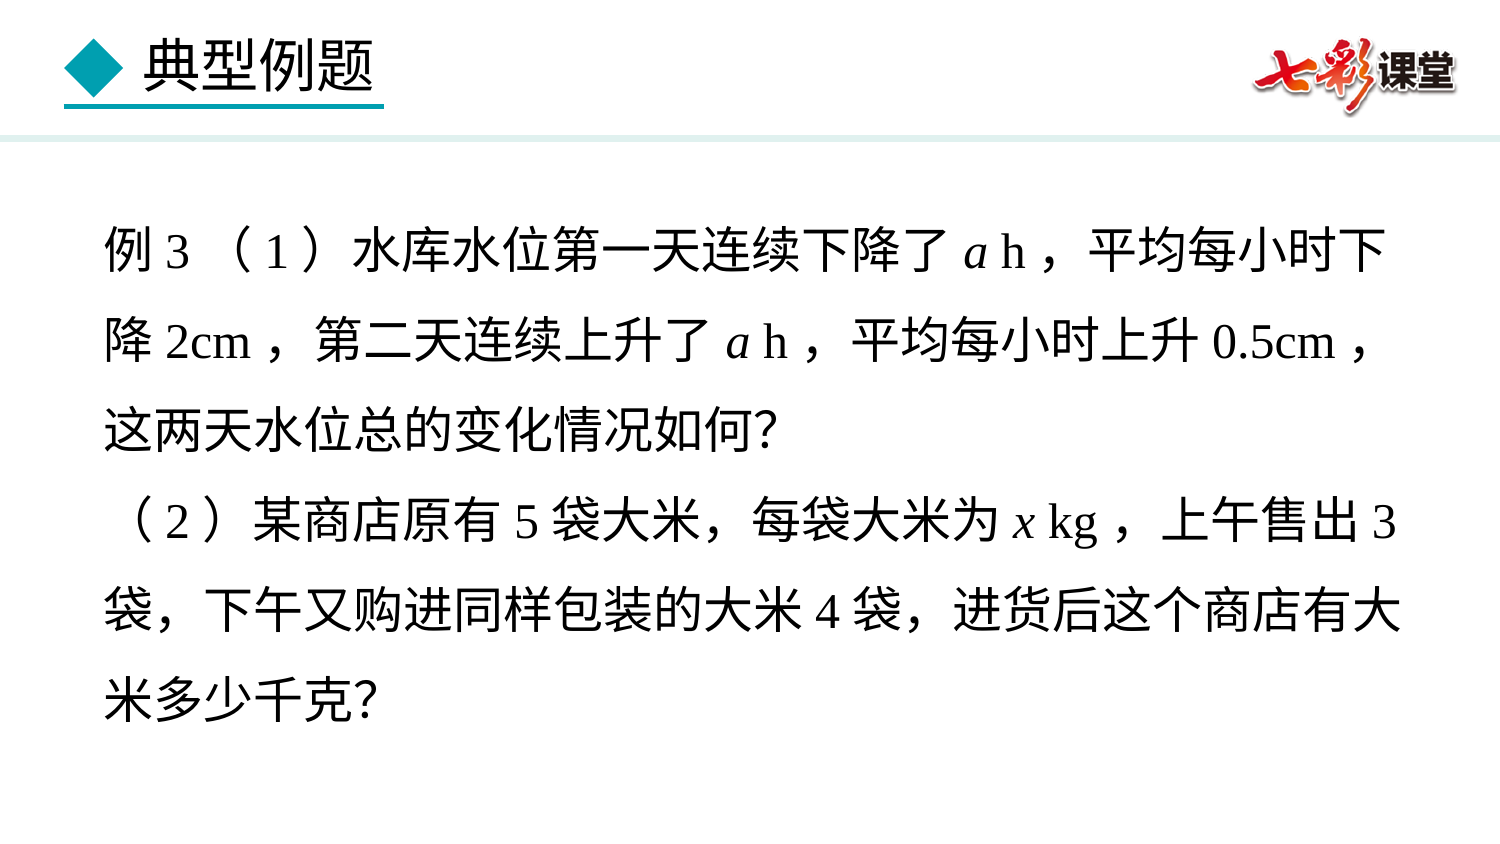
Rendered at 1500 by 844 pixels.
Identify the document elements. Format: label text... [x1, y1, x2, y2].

text_box 例3（1）水库水位第一天连续下降了a h，平均每小时下降2cm，第二天连续上升了a h，平均每小时上升0.5cm，这两天水位总的变化情况如何？ （2）某商店原有5袋大米，每袋大米为x kg，上午售出3袋，下午又购进同样包装的大米4袋，进货后这个商店有大米多少千克？ [88, 180, 1429, 736]
picture [1249, 32, 1461, 118]
